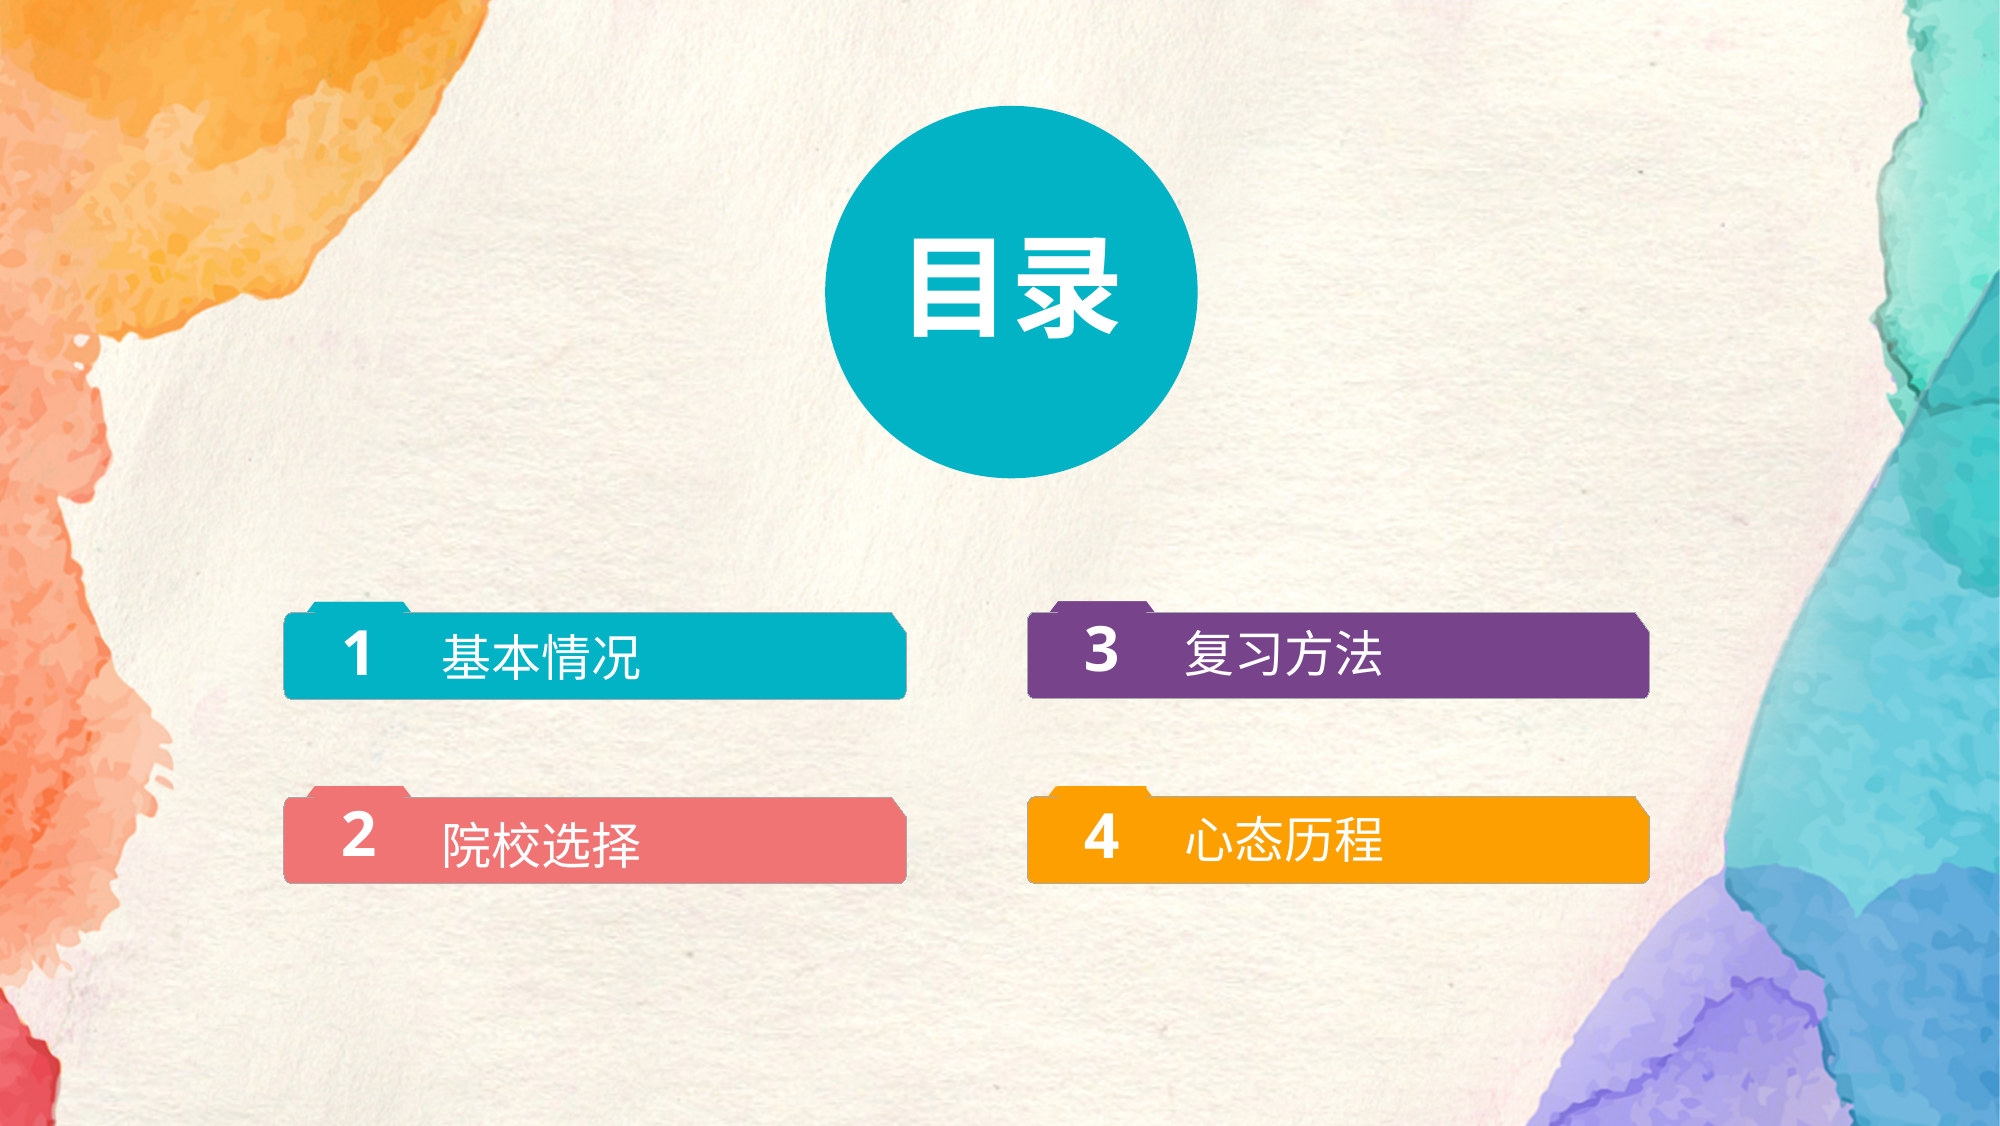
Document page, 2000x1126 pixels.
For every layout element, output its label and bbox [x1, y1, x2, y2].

text_box [824, 105, 1198, 479]
text_box [1026, 785, 1650, 884]
text_box [283, 785, 907, 884]
text_box [283, 601, 907, 700]
picture [0, 0, 2000, 1126]
text_box [1026, 601, 1650, 699]
